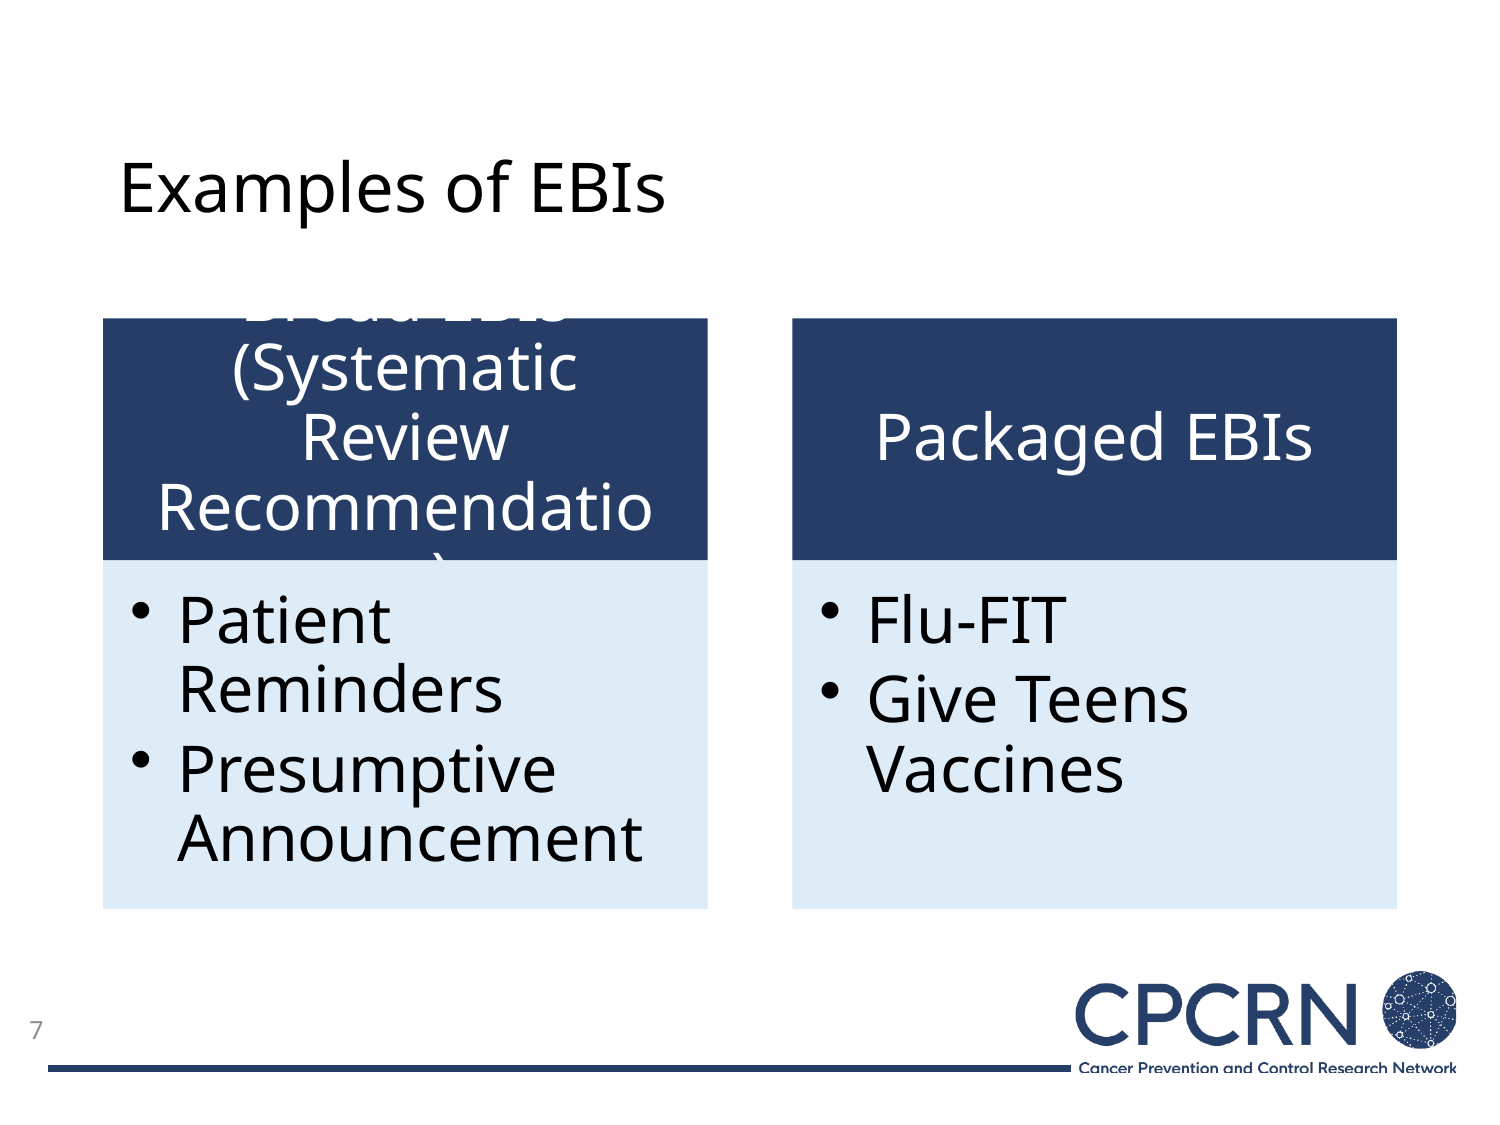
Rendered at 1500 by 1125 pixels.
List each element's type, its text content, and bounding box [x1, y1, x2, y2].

title Examples of EBIs [103, 103, 1397, 278]
slide_number 7 [14, 1001, 365, 1062]
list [103, 299, 1397, 929]
